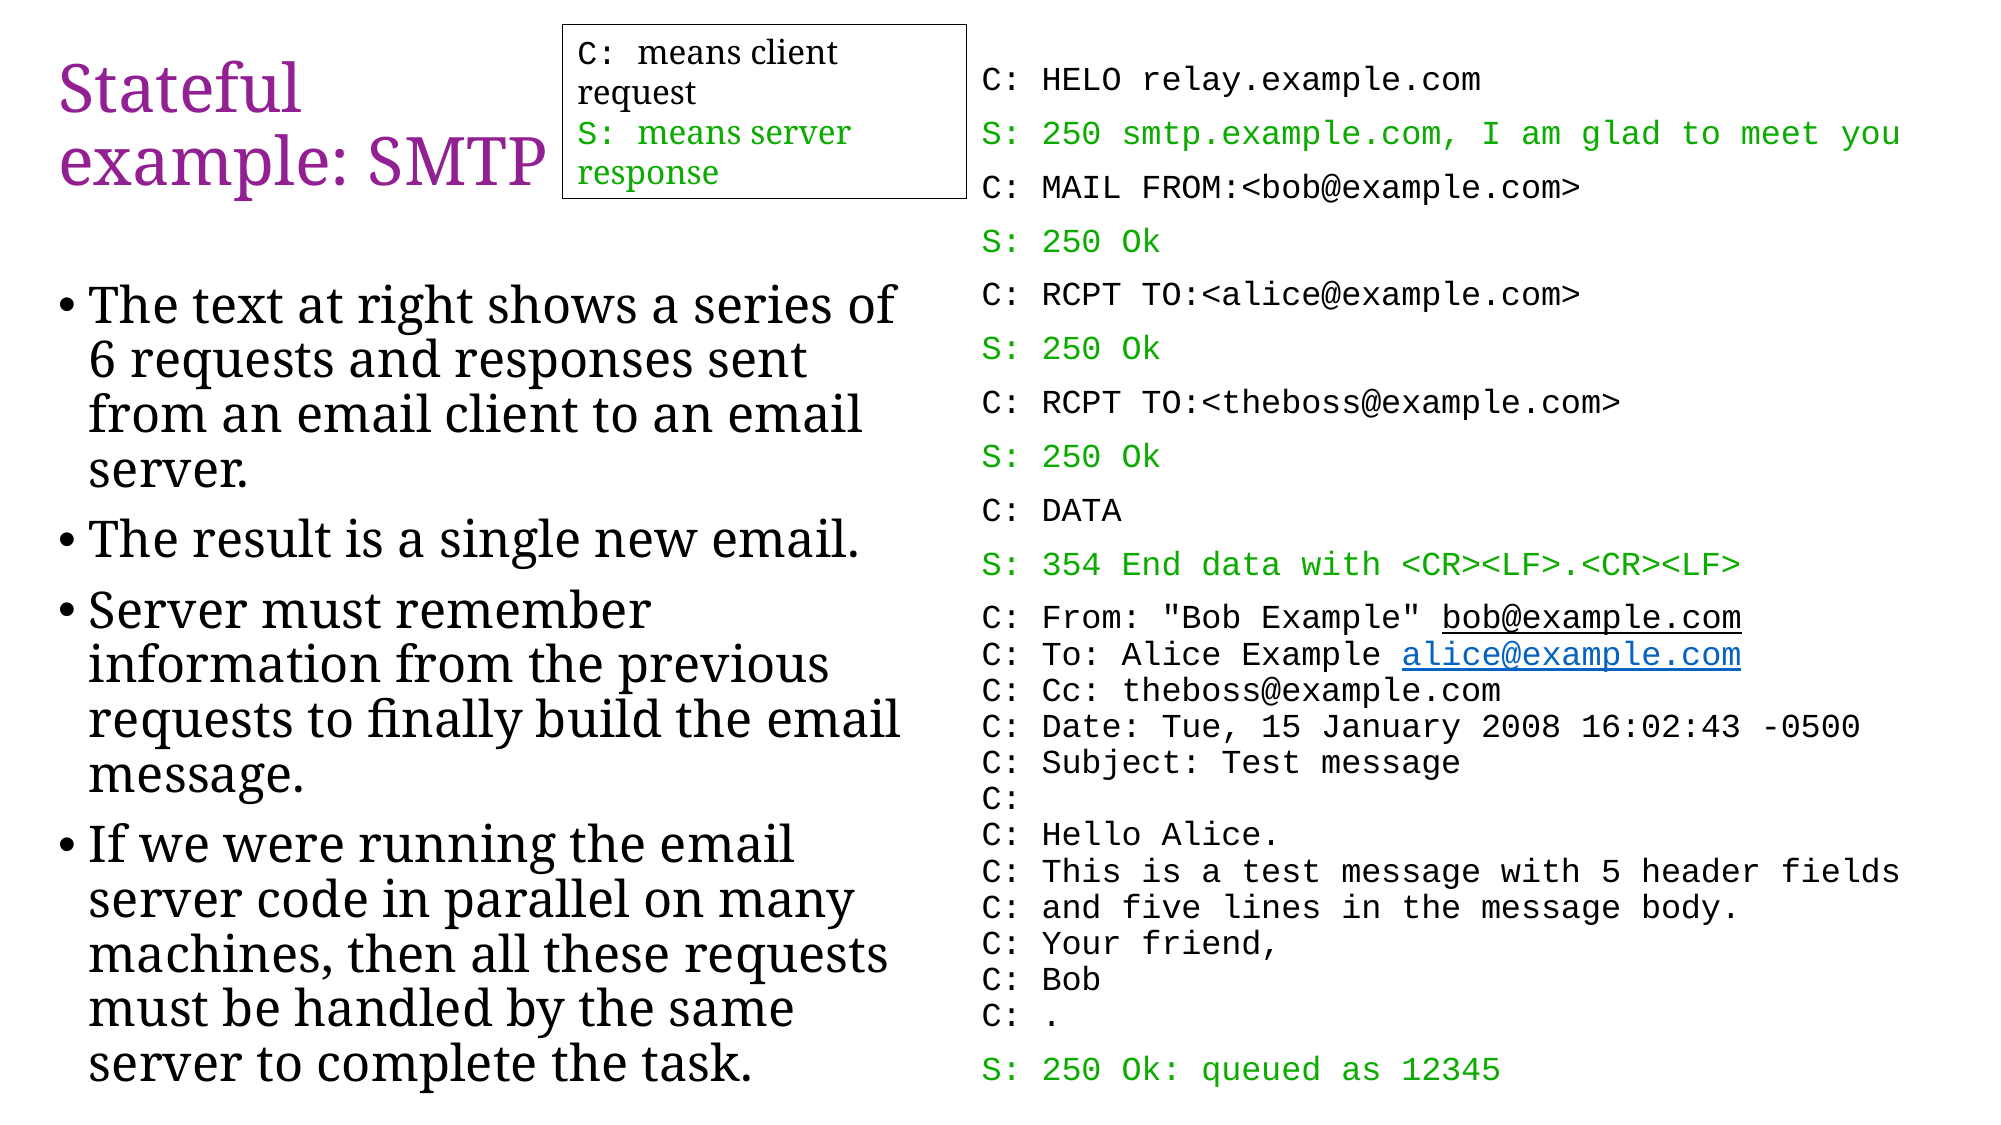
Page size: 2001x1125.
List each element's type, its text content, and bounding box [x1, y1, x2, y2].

text_box C: means client request S: means server response [562, 24, 967, 199]
title Stateful example: SMTP [43, 24, 606, 231]
list C: HELO relay.example.com S: 250 smtp.example.com, I am glad to meet you C: MAIL FROM:<bob@example.com> S: 250 Ok C: RCPT TO:<alice@example.com> S: 250 Ok C: RCPT TO:<theboss@example.com> S: 250 Ok C: DATA S: 354 End data with <CR><LF>.<CR><LF> C: From: "Bob Example" bob@example.com C: To: Alice Example alice@example.com C: Cc: theboss@example.com C: Date: Tue, 15 January 2008 16:02:43 -0500 C: Subject: Test message C: C: Hello Alice. C: This is a test message with 5 header fields C: and five lines in the message body. C: Your friend, C: Bob C: . S: 250 Ok: queued as 12345 [966, 54, 2000, 1105]
list The text at right shows a series of 6 requests and responses sent from an email client to an email server. The result is a single new email. Server must remember information from the previous requests to finally build the email message. If we were running the email server code in parallel on many machines, then all these requests must be handled by the same server to complete the task. [43, 272, 932, 1101]
